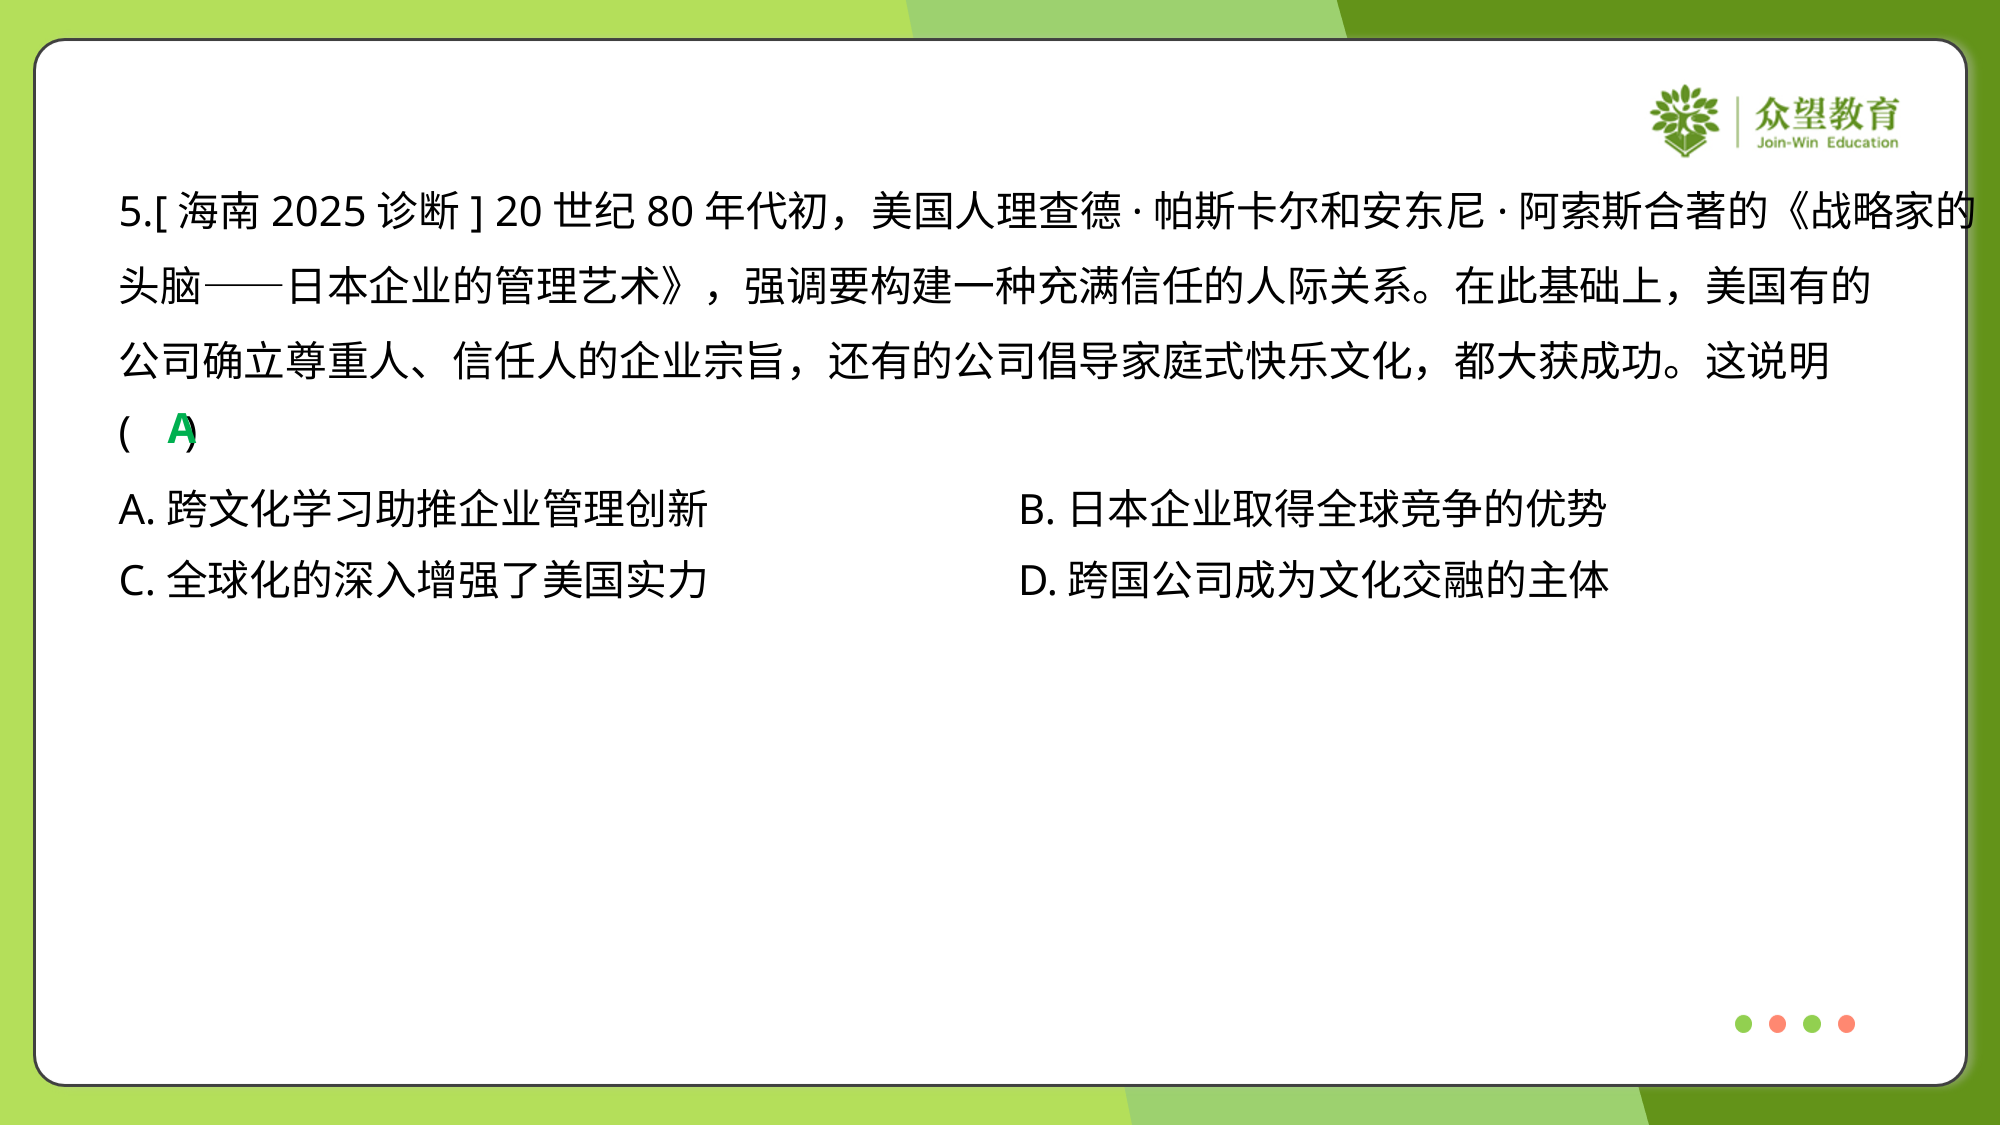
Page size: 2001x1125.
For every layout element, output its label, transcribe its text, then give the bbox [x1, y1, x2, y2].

text_box A [151, 381, 213, 446]
text_box A.跨文化学习助推企业管理创新 B.日本企业取得全球竞争的优势 C.全球化的深入增强了美国实力 D.跨国公司成为文化交融的主体 [118, 457, 1883, 597]
picture [0, 0, 2000, 1125]
text_box 5.[海南2025诊断] 20世纪80年代初，美国人理查德·帕斯卡尔和安东尼·阿索斯合著的《战略家的 头脑——日本企业的管理艺术》，强调要构建一种充满信任的人际关系。在此基础上，美国有的 公司确立尊重人、信任人的企业宗旨，还有的公司倡导家庭式快乐文化，都大获成功。这说明 ( ) [118, 159, 1883, 448]
